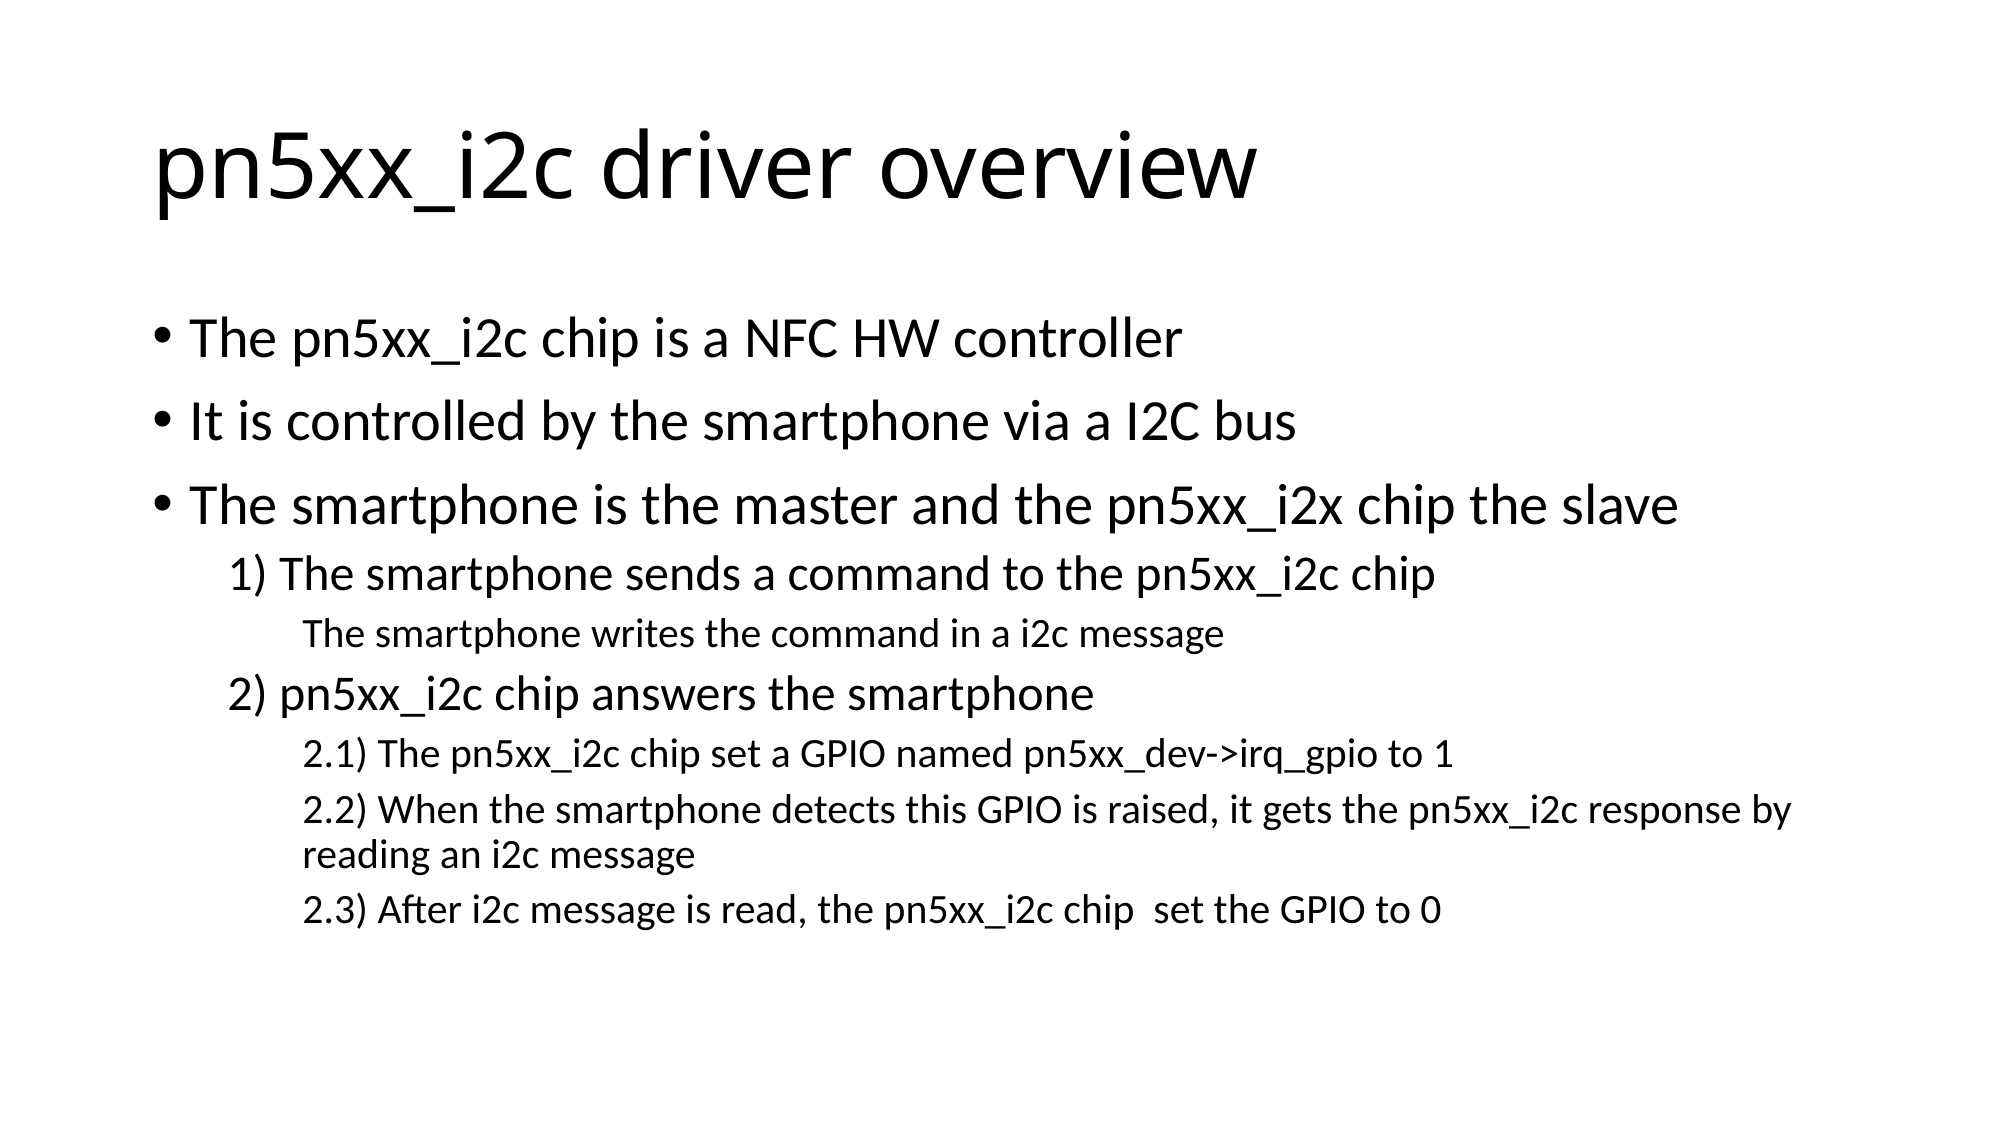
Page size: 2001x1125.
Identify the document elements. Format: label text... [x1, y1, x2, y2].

list The pn5xx_i2c chip is a NFC HW controller It is controlled by the smartphone via a I2C bus The smartphone is the master and the pn5xx_i2x chip the slave 1) The smartphone sends a command to the pn5xx_i2c chip The smartphone writes the command in a i2c message 2) pn5xx_i2c chip answers the smartphone 2.1) The pn5xx_i2c chip set a GPIO named pn5xx_dev->irq_gpio to 1 2.2) When the smartphone detects this GPIO is raised, it gets the pn5xx_i2c response by reading an i2c message 2.3) After i2c message is read, the pn5xx_i2c chip set the GPIO to 0 [137, 299, 1863, 1014]
title pn5xx_i2c driver overview [137, 59, 1863, 278]
